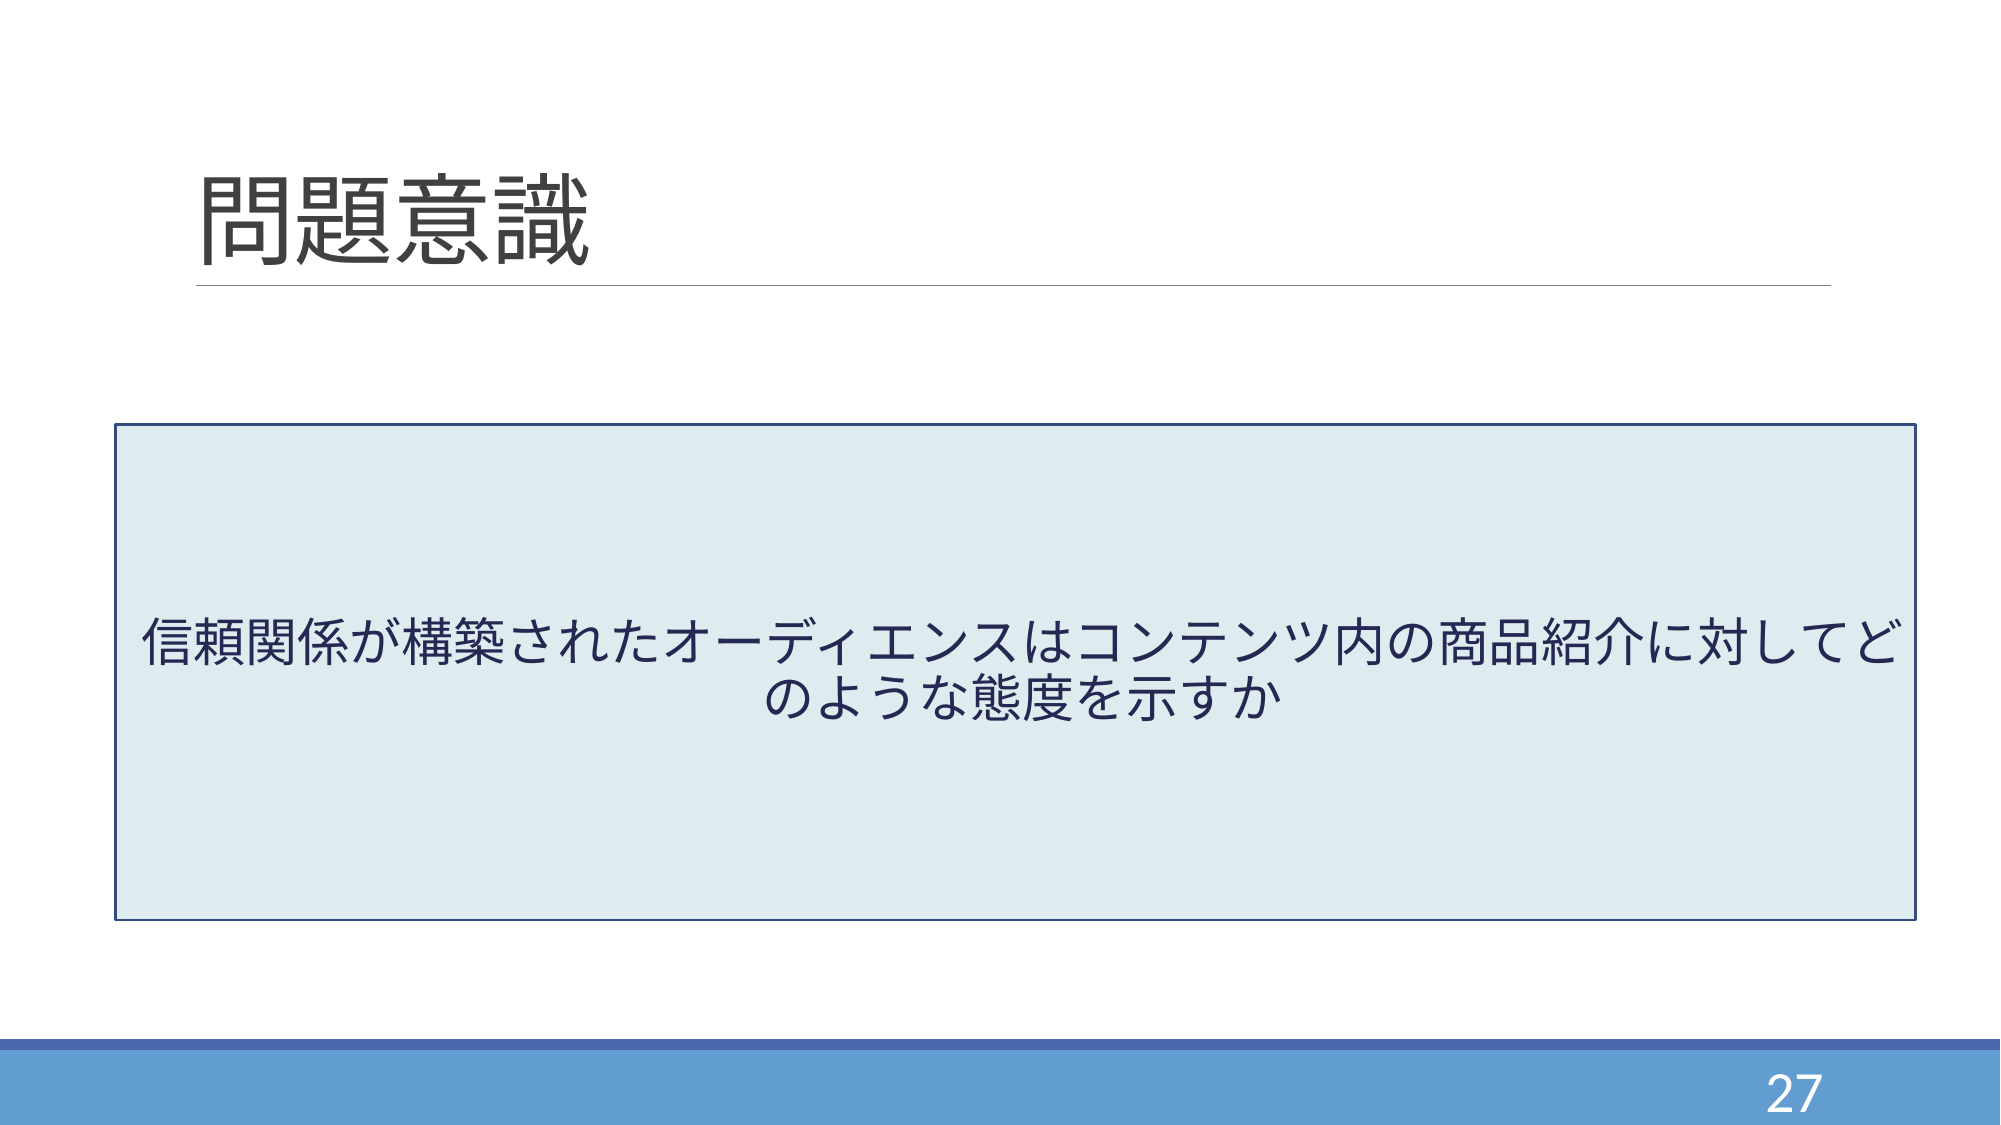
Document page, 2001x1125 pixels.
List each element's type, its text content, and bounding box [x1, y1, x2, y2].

slide_number 27 [1624, 1059, 1840, 1120]
list 信頼関係が構築されたオーディエンスはコンテンツ内の商品紹介に対してどのような態度を示すか [114, 423, 1917, 921]
title 問題意識 [180, 47, 1830, 285]
